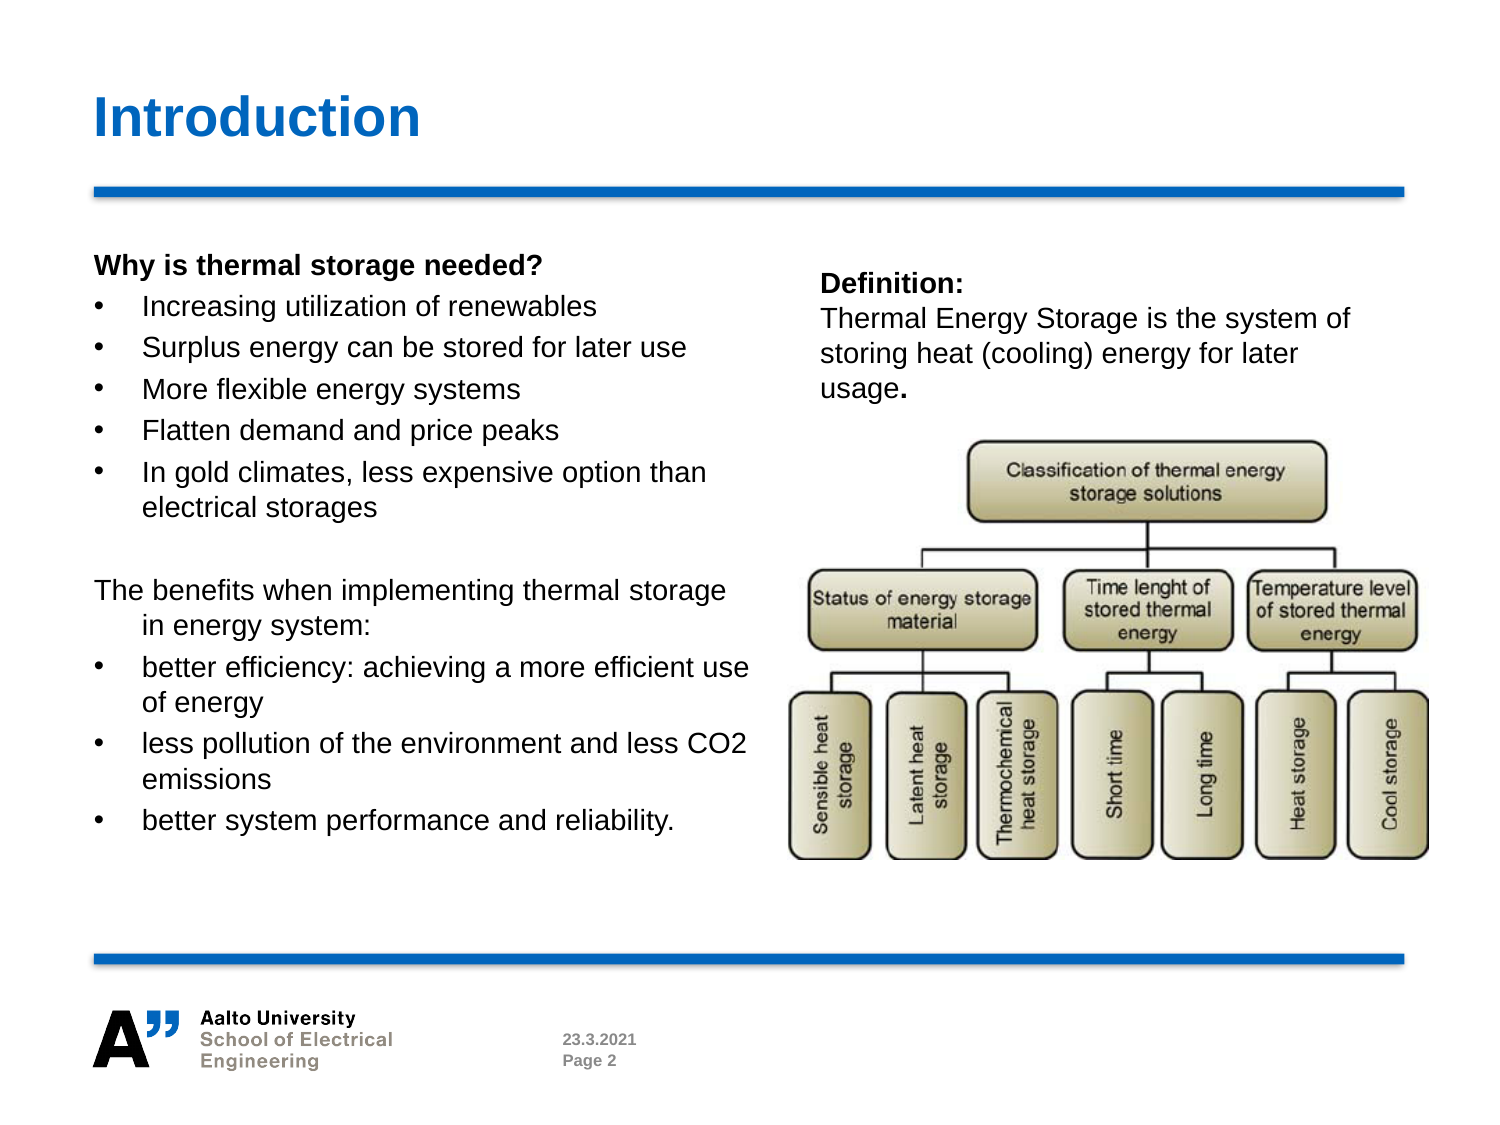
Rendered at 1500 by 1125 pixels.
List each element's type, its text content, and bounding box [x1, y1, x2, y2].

picture [786, 437, 1429, 861]
list Why is thermal storage needed? Increasing utilization of renewables Surplus energy can be stored for later use More flexible energy systems Flatten demand and price peaks In gold climates, less expensive option than electrical storages The benefits when implementing thermal storage in energy system: better efficiency: achieving a more efficient use of energy less pollution of the environment and less CO2 emissions better system performance and reliability. [93, 245, 1411, 896]
text_box Definition: Thermal Energy Storage is the system of storing heat (cooling) energy for later usage.​ [805, 257, 1411, 412]
picture [35, 953, 449, 1125]
title Introduction [93, 80, 1369, 228]
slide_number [562, 1029, 816, 1050]
slide_number Page 2 [562, 1050, 816, 1071]
